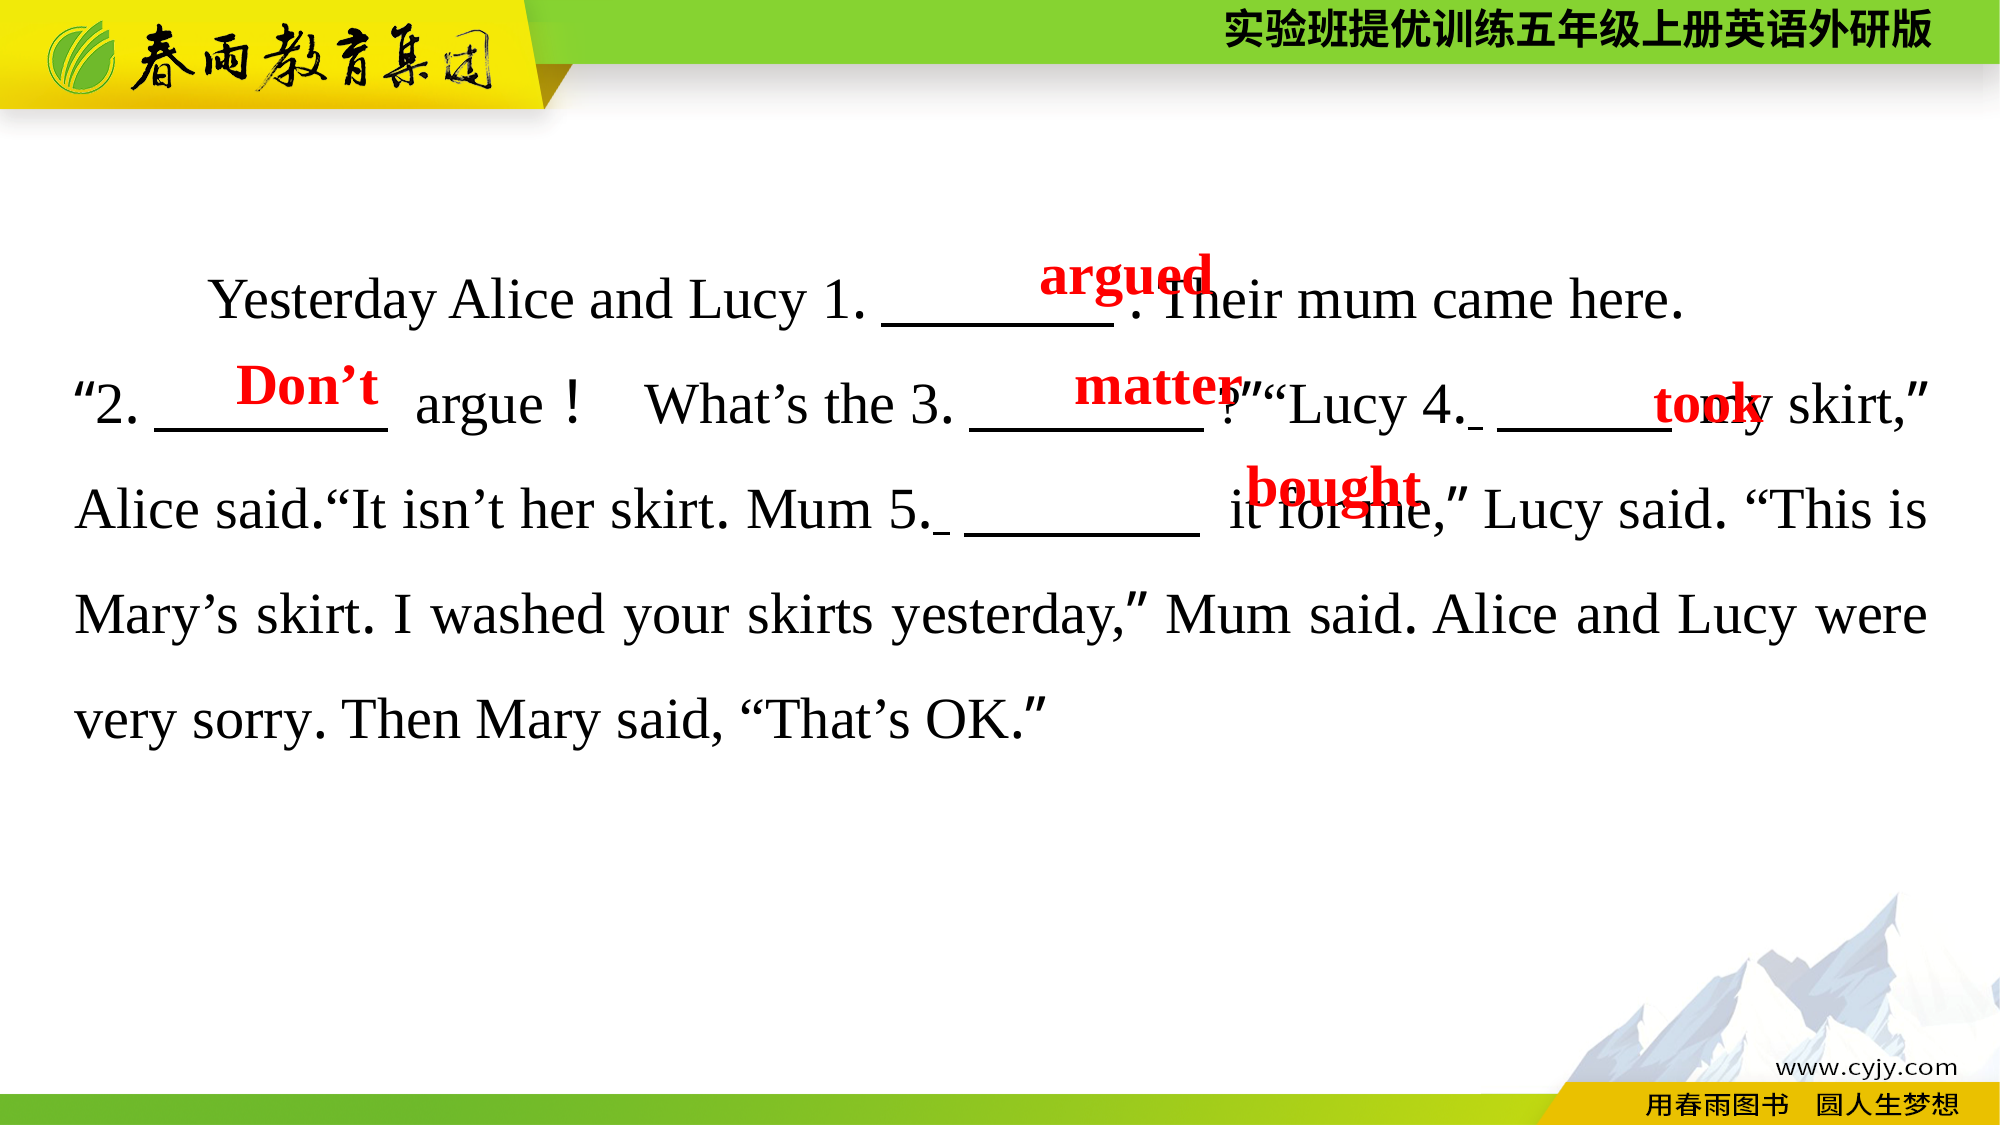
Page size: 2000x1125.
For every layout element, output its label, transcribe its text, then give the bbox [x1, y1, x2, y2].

text_box bought [1231, 440, 1437, 526]
text_box Don’t [221, 339, 394, 424]
text_box argued [1024, 228, 1230, 314]
text_box took [1638, 321, 1779, 442]
picture [0, 0, 2000, 1125]
text_box matter [1060, 339, 1259, 424]
list Yesterday Alice and Lucy 1. . Their mum came here. “2. argue！ What’s the 3. ?”“Lucy 4. my skirt,” Alice said.“It isn’t her skirt. Mum 5. it for me,” Lucy said. “This is Mary’s skirt. I washed your skirts yesterday,” Mum said. Alice and Lucy were very sorry. Then Mary said, “That’s OK.” [59, 218, 1944, 764]
